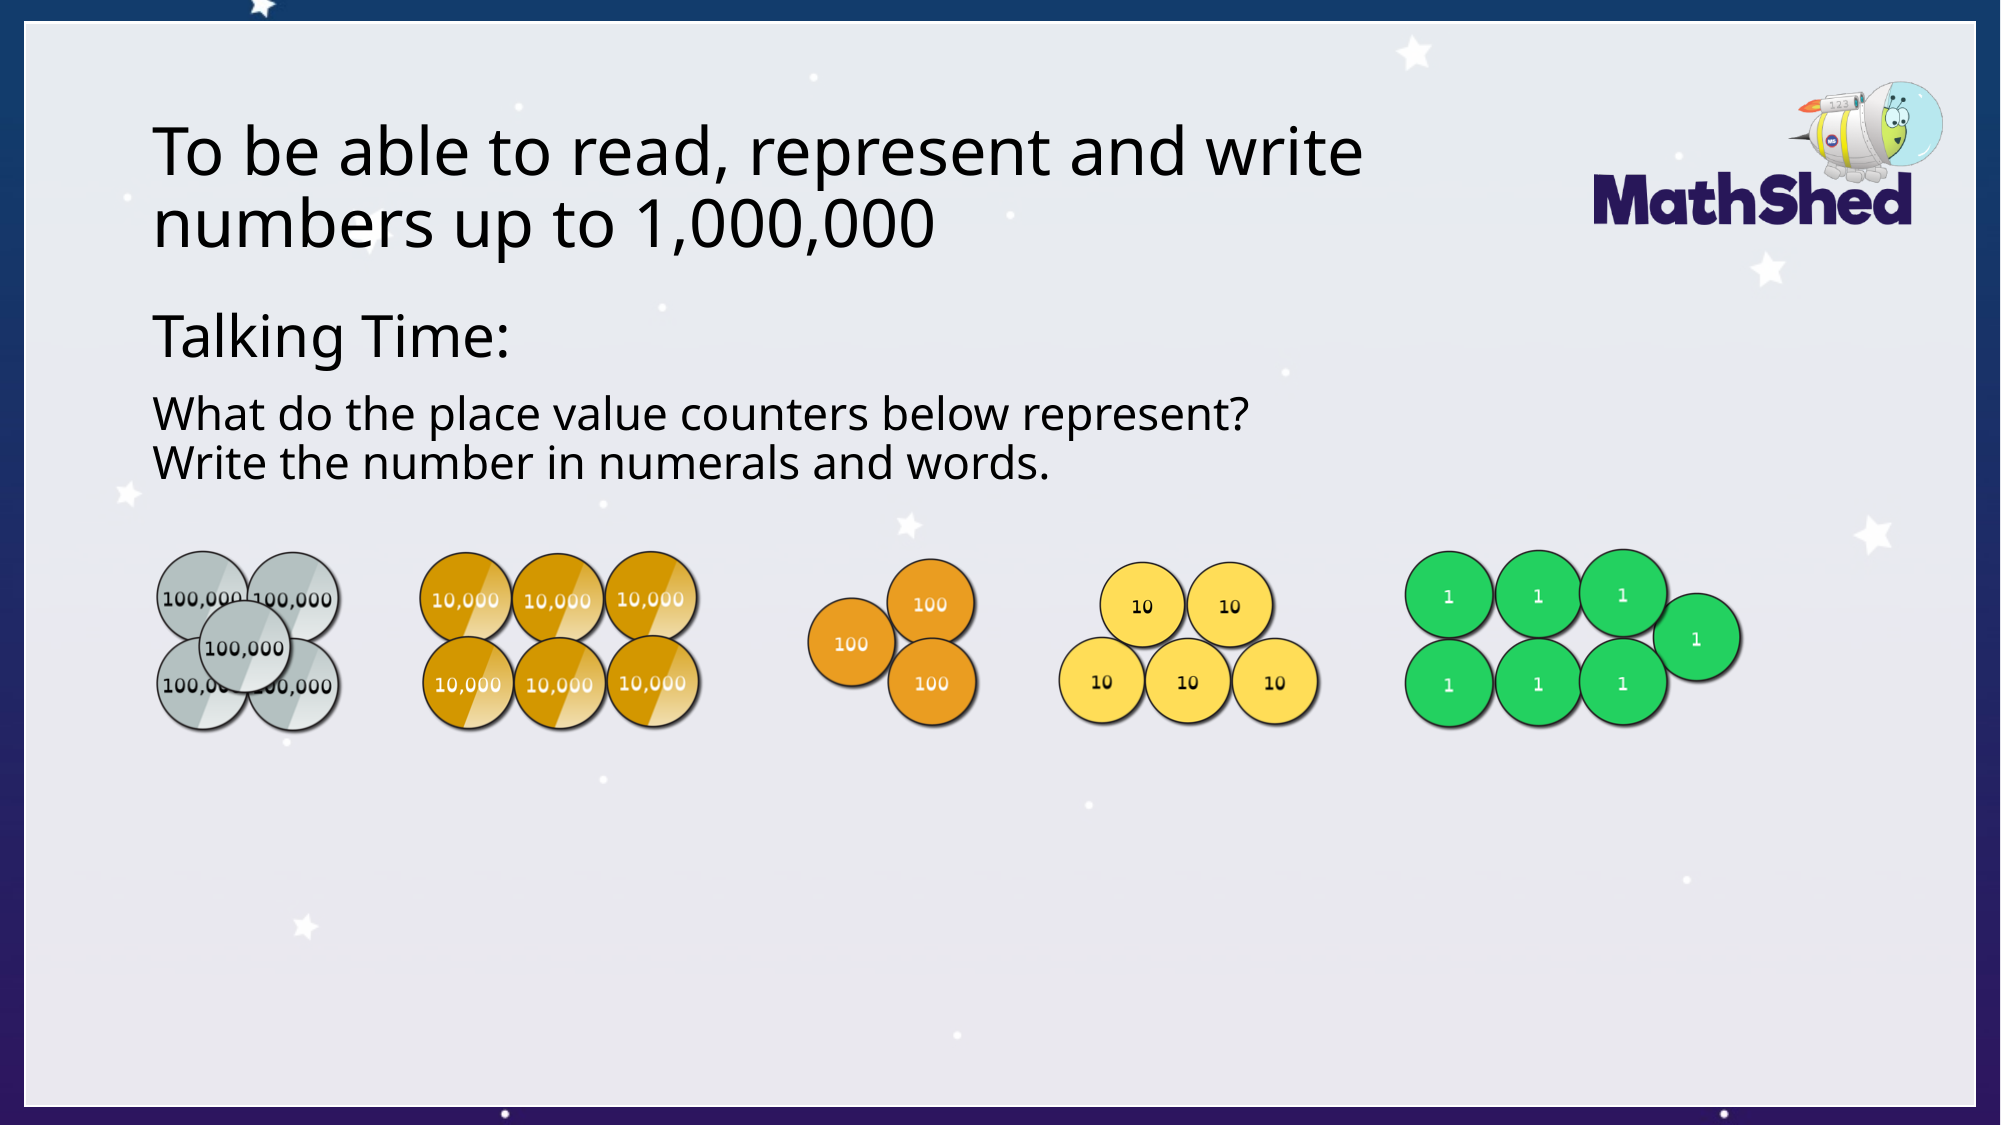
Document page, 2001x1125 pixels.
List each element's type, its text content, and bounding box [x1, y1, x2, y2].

list Talking Time: What do the place value counters below represent? Write the number in numerals and words. [137, 299, 1863, 1014]
title To be able to read, represent and write numbers up to 1,000,000 [137, 81, 1578, 299]
picture [0, 0, 2001, 1125]
